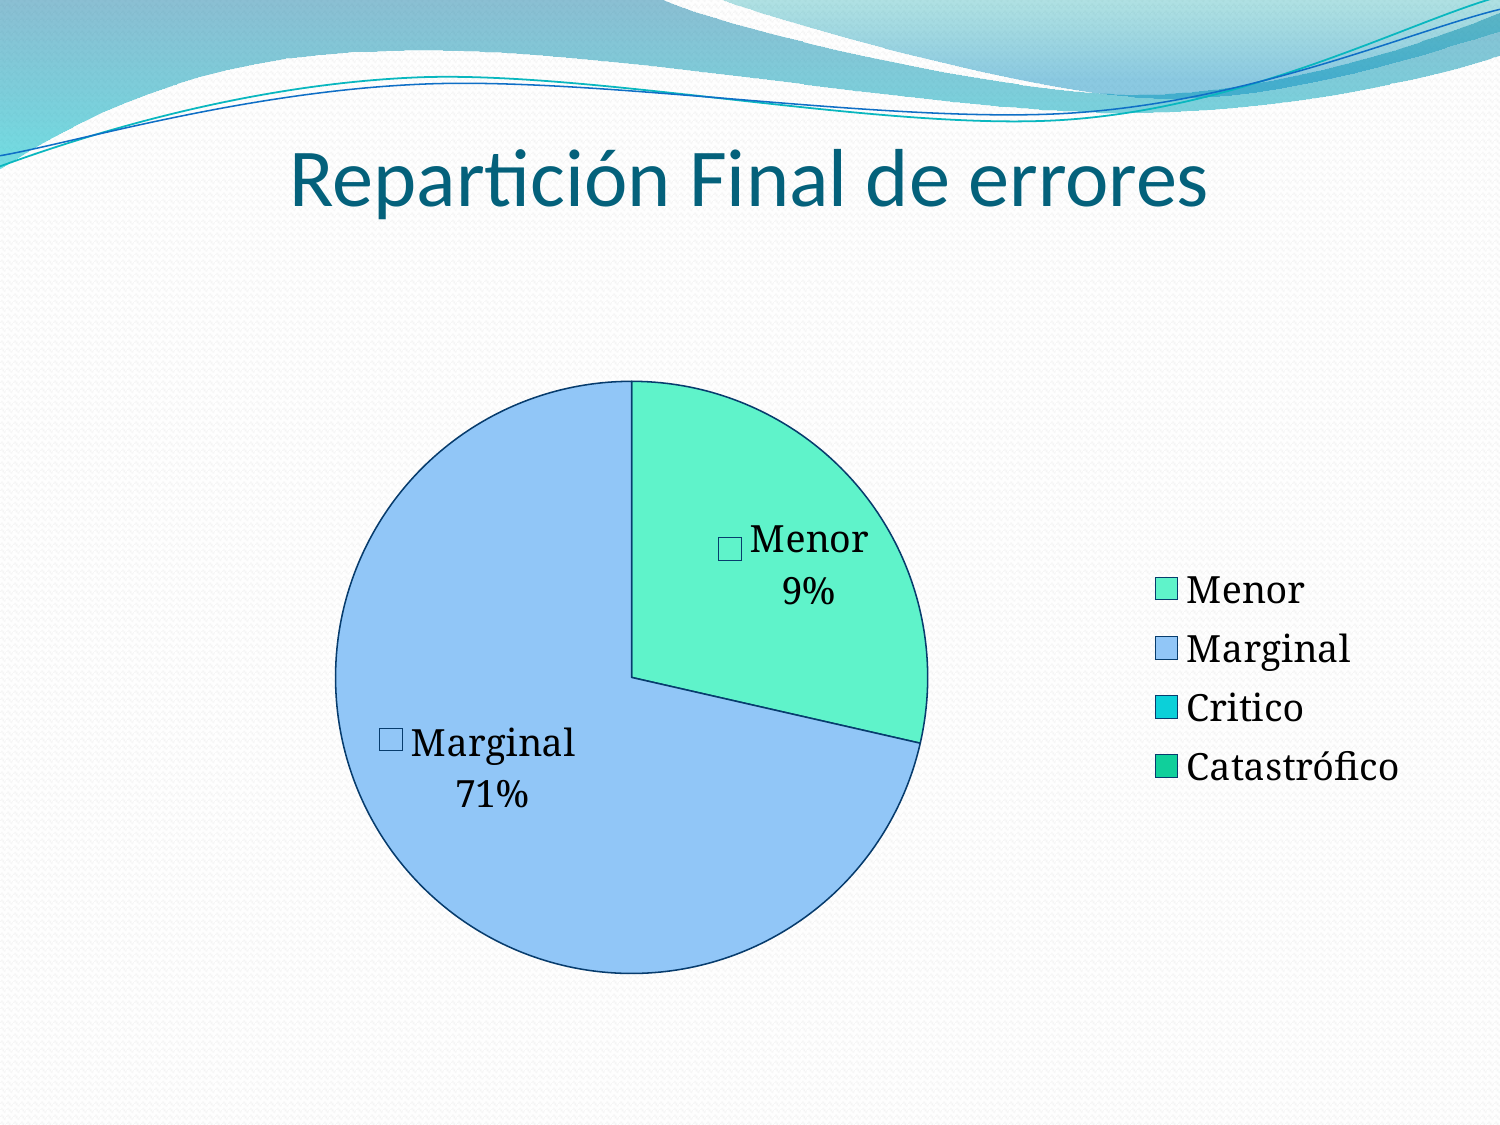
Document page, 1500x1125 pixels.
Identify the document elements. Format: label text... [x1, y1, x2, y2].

title Repartición Final de errores [75, 115, 1425, 223]
chart [74, 317, 1426, 1038]
